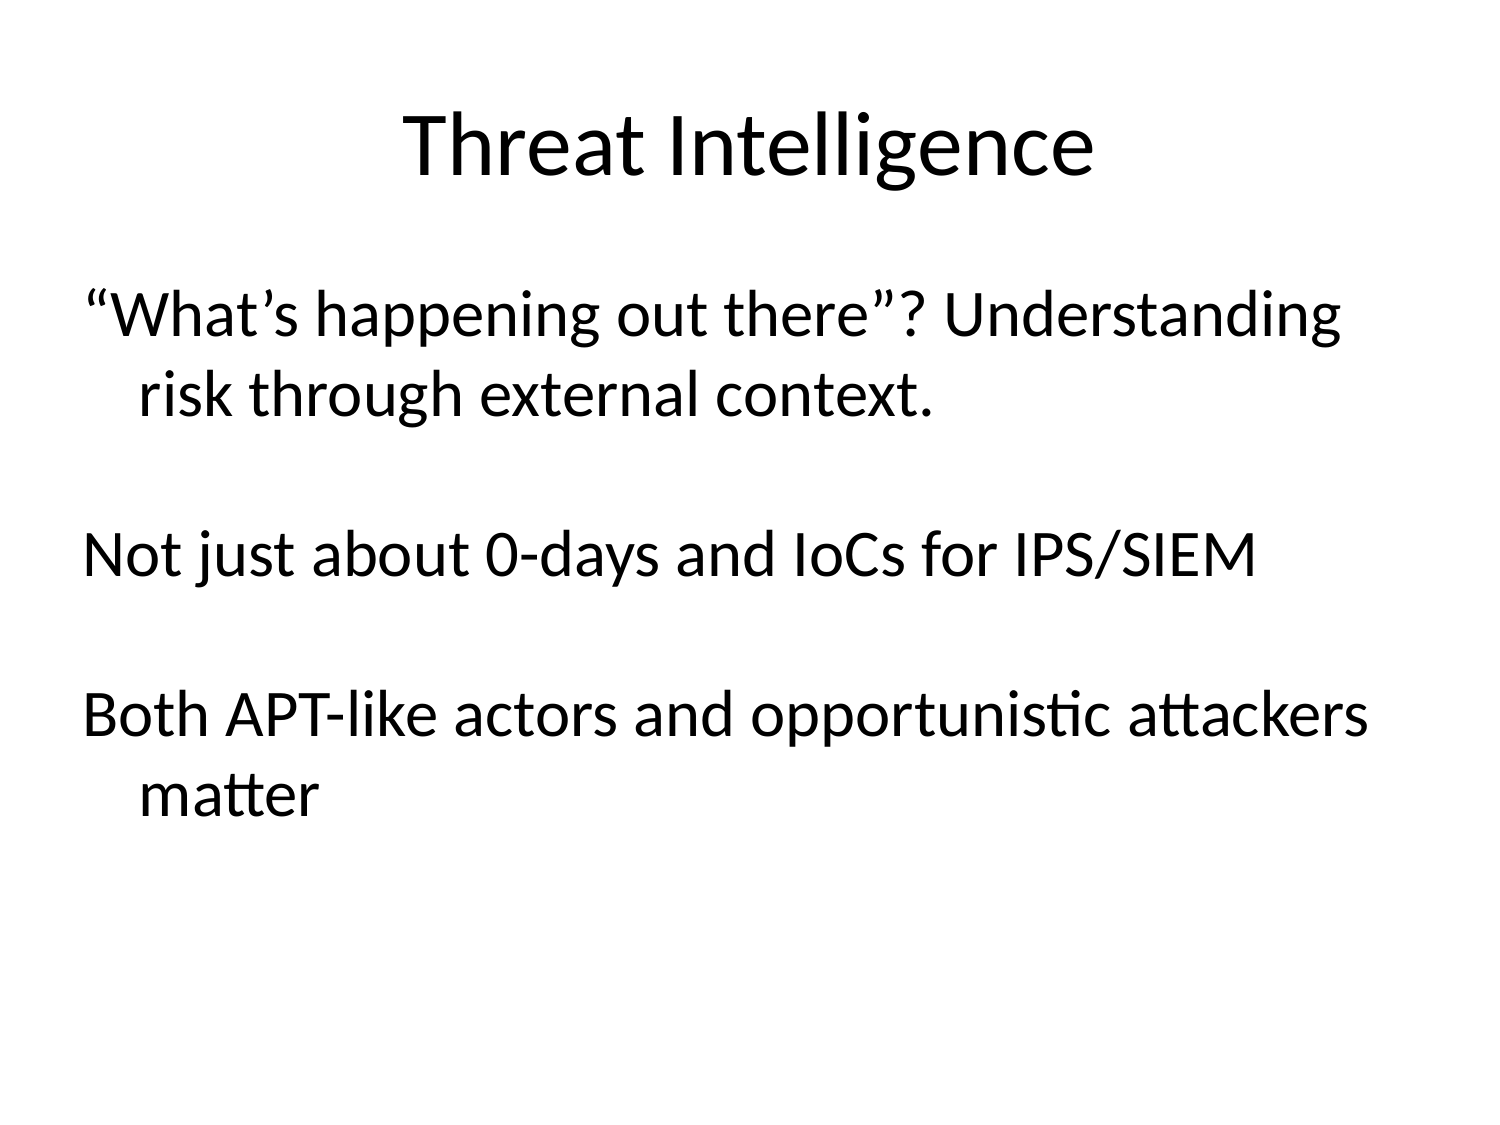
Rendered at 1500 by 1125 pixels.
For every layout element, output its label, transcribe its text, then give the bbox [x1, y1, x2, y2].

text_box “What’s happening out there”? Understanding risk through external context. Not just about 0-days and IoCs for IPS/SIEM Both APT-like actors and opportunistic attackers matter [75, 262, 1425, 882]
text_box Threat Intelligence [75, 76, 1425, 201]
